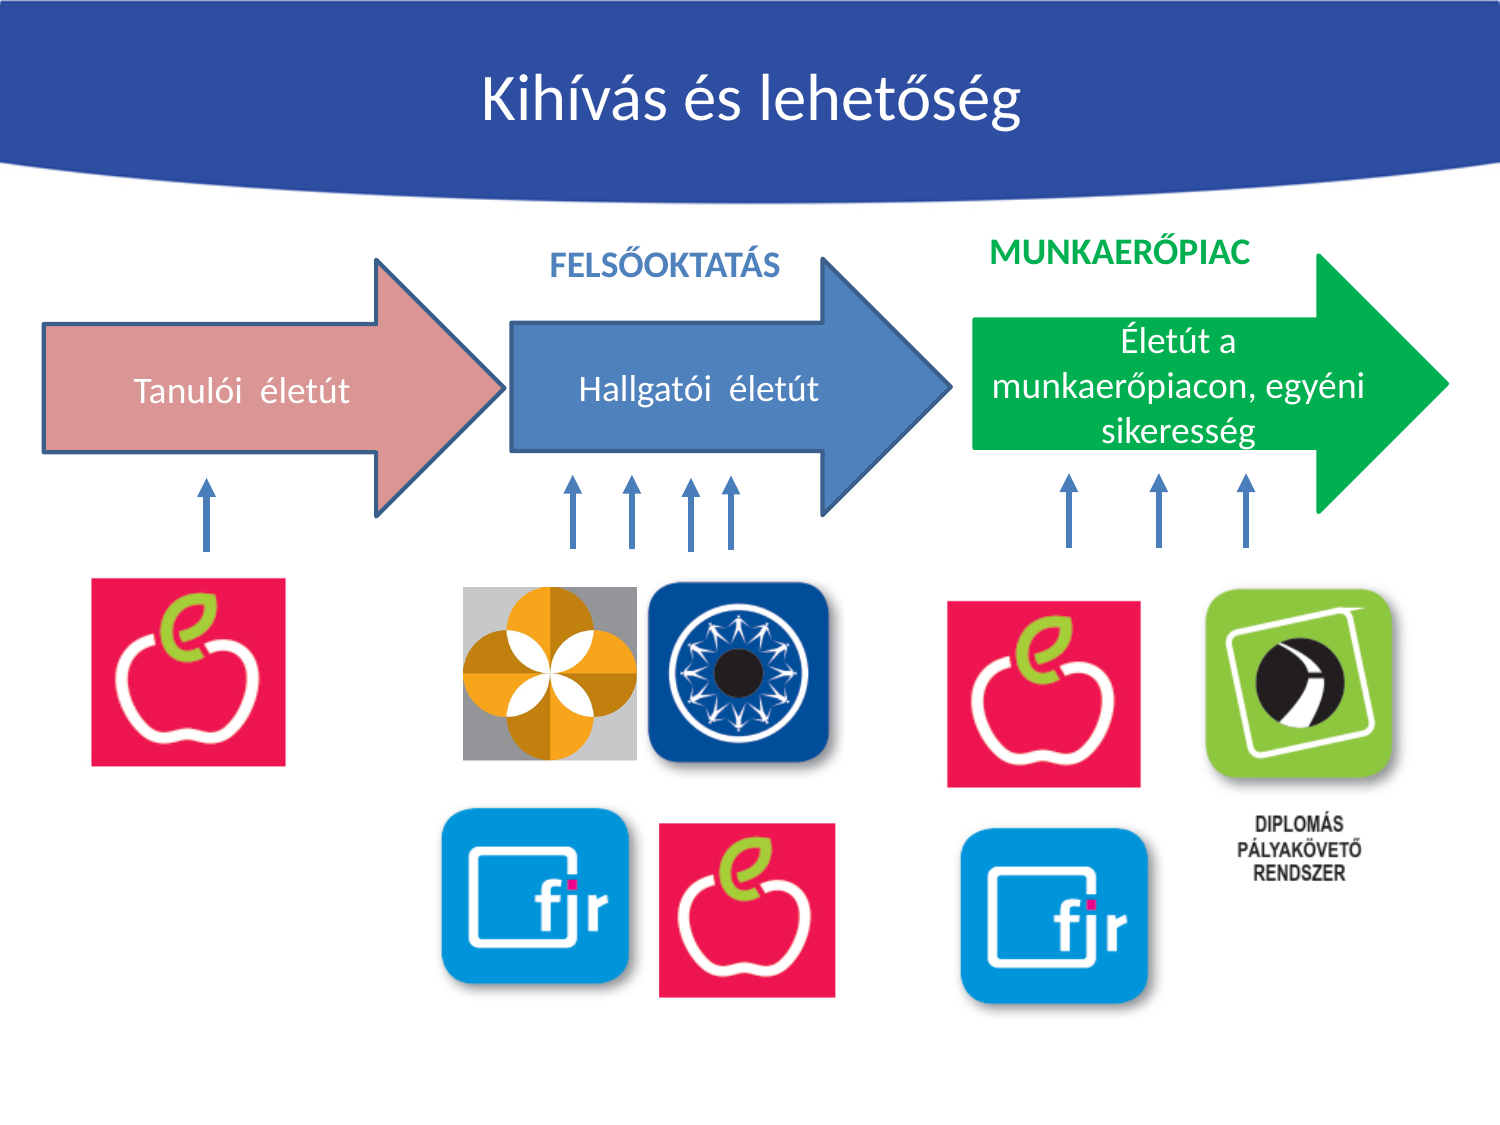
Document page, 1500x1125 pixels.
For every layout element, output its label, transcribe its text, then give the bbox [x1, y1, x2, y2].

picture [0, 0, 1500, 1125]
title Kihívás és lehetőség [76, 17, 1427, 170]
text_box MUNKAERŐPIAC [974, 219, 1282, 280]
text_box Tanulói életút [41, 257, 507, 519]
text_box FELSŐOKTATÁS [534, 232, 845, 293]
text_box Életút a munkaerőpiacon, egyéni sikeresség [972, 253, 1450, 515]
text_box Hallgatói életút [509, 278, 953, 518]
